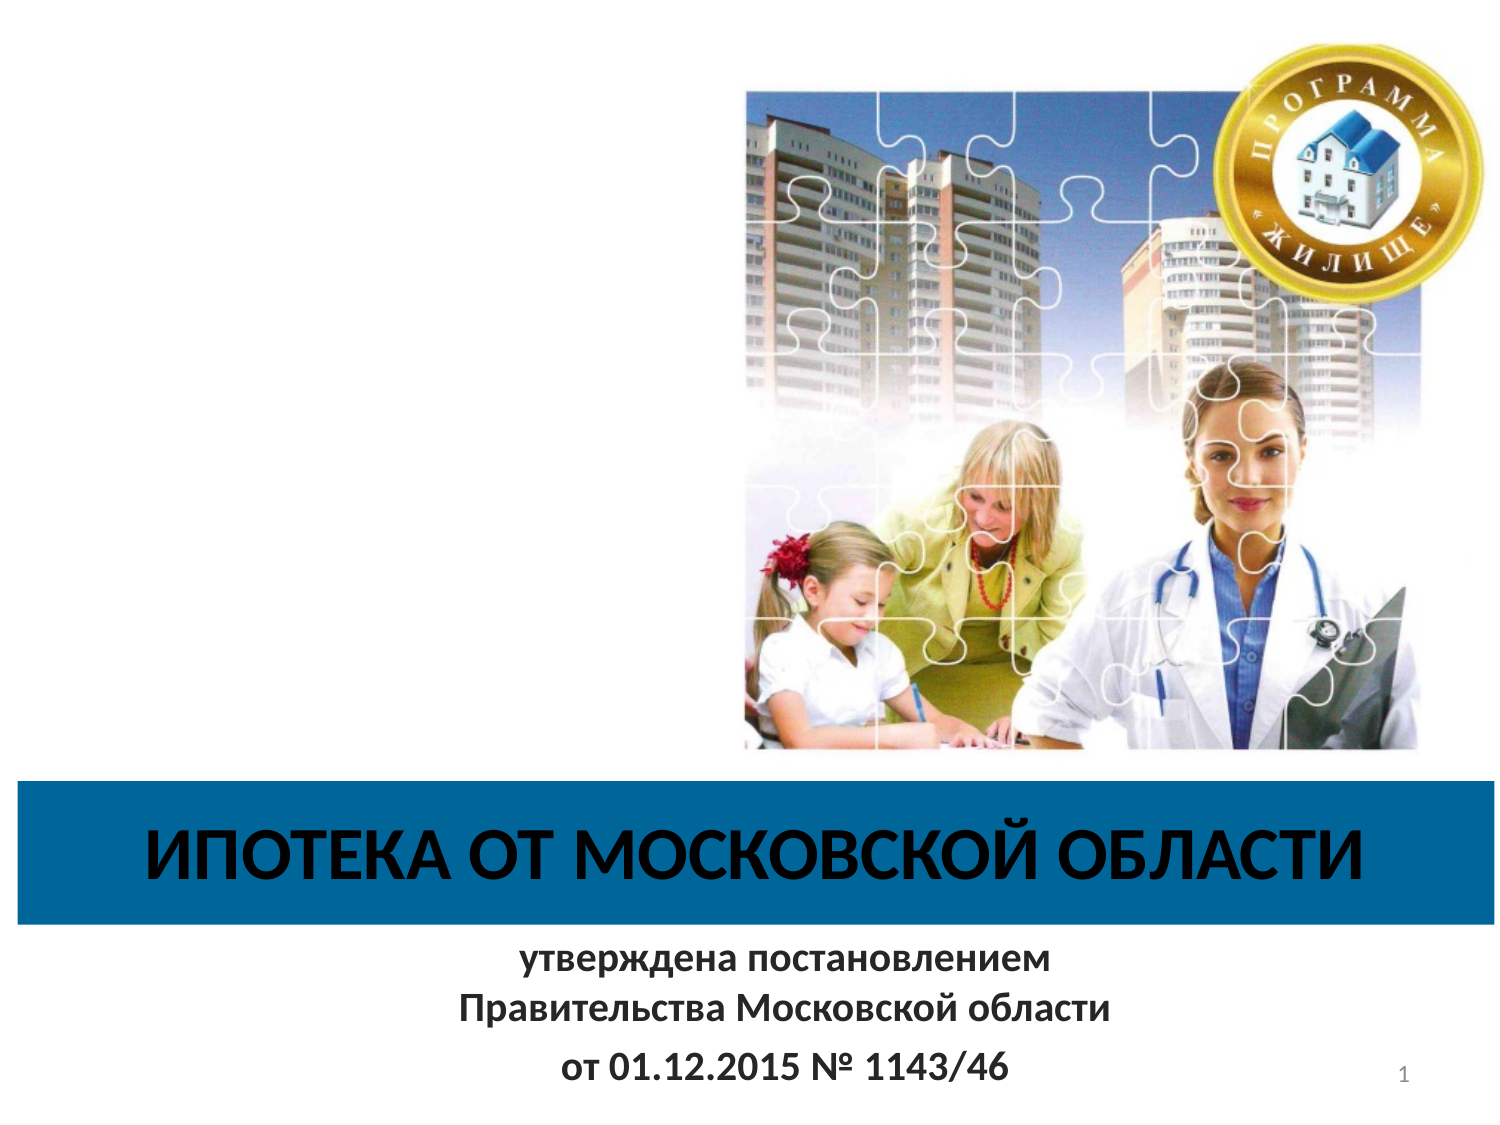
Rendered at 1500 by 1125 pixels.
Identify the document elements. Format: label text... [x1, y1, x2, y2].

slide_number 1 [1176, 1042, 1425, 1103]
picture [739, 33, 1495, 767]
title ИПОТЕКА ОТ МОСКОВСКОЙ ОБЛАСТИ [17, 781, 1495, 925]
text_box утверждена постановлением Правительства Московской области от 01.12.2015 № 1143/46 [395, 922, 1176, 1117]
